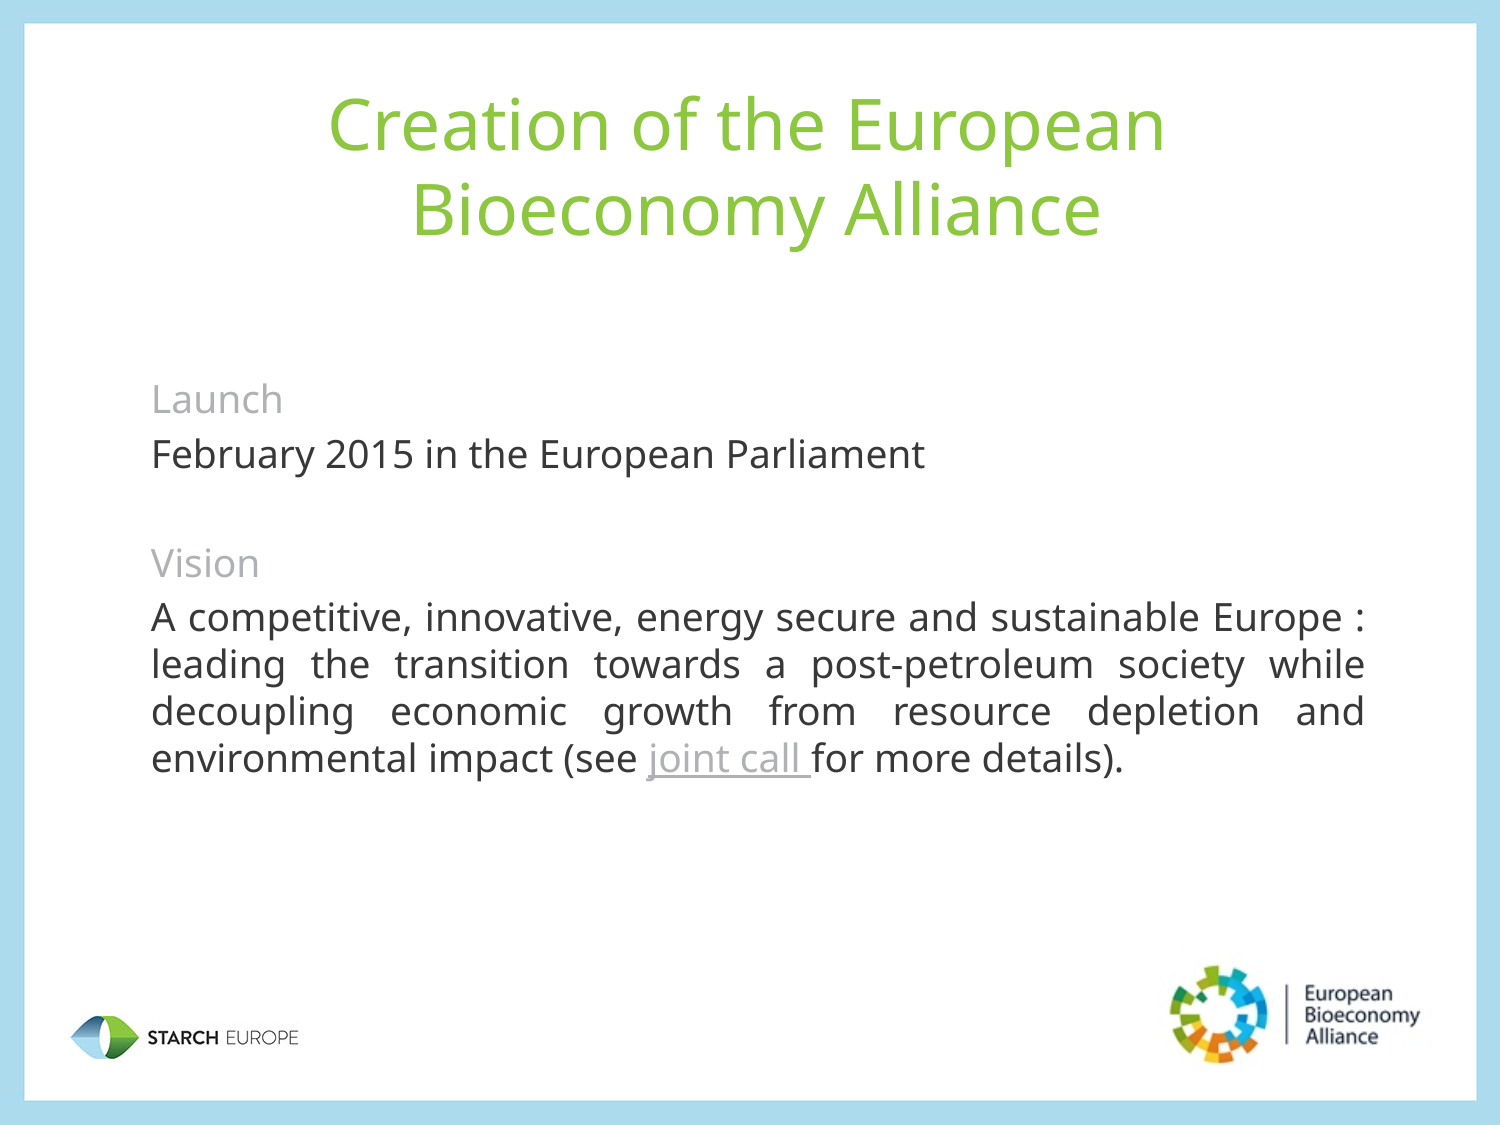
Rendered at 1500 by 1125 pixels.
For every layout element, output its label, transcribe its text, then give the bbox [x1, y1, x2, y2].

list Launch February 2015 in the European Parliament Vision A competitive, innovative, energy secure and sustainable Europe : leading the transition towards a post-petroleum society while decoupling economic growth from resource depletion and environmental impact (see joint call for more details). [135, 367, 1382, 827]
title Creation of the European Bioeconomy Alliance [148, 70, 1366, 259]
picture [0, 0, 1500, 1125]
